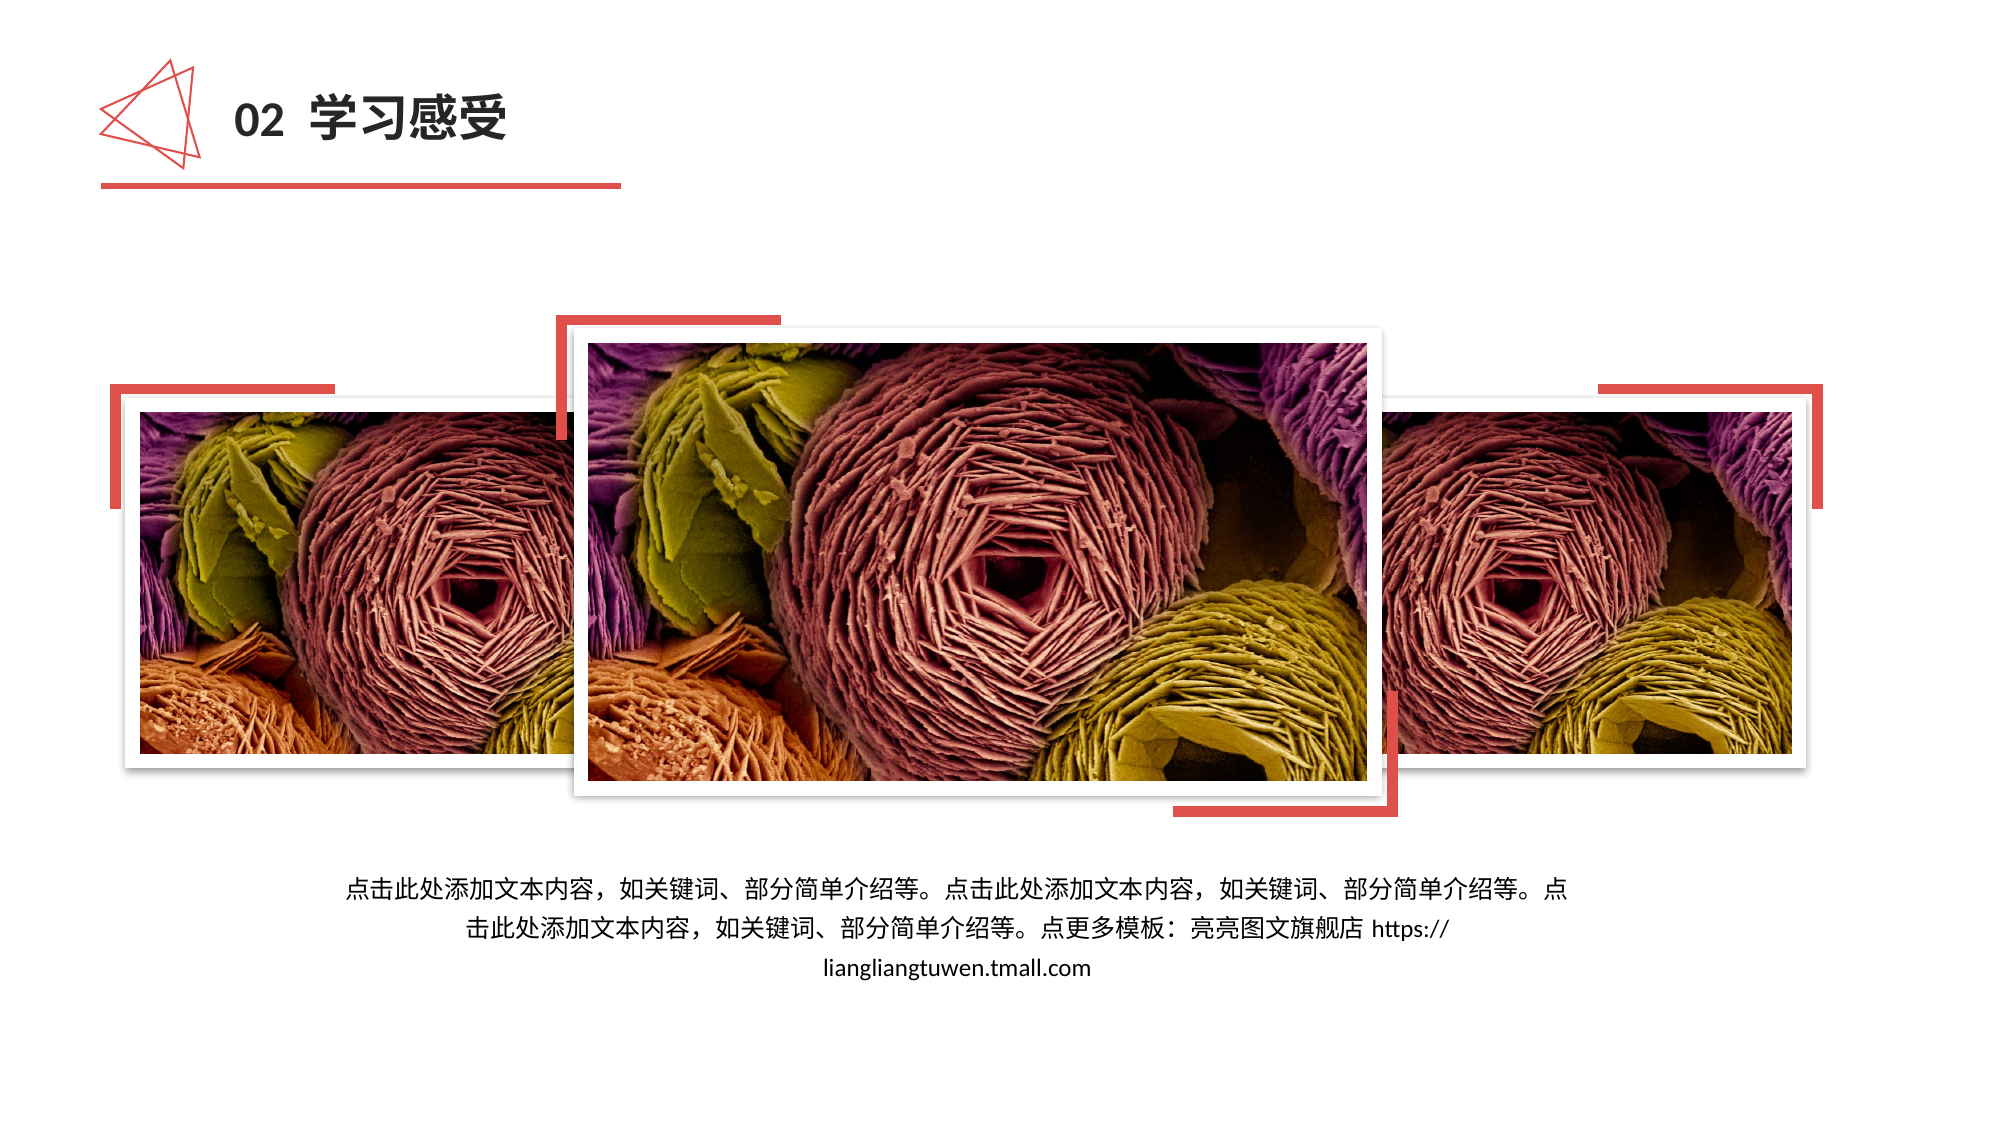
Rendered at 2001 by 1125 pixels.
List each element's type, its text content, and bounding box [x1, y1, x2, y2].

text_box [1597, 387, 1823, 510]
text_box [1172, 690, 1398, 813]
list 02 学习感受 [219, 85, 720, 151]
text_box 点击此处添加文本内容，如关键词、部分简单介绍等。点击此处添加文本内容，如关键词、部分简单介绍等。点击此处添加文本内容，如关键词、部分简单介绍等。点更多模板：亮亮图文旗舰店https://liangliangtuwen.tmall.com [317, 857, 1598, 989]
picture [139, 343, 1792, 781]
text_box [110, 387, 336, 510]
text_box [556, 318, 782, 441]
